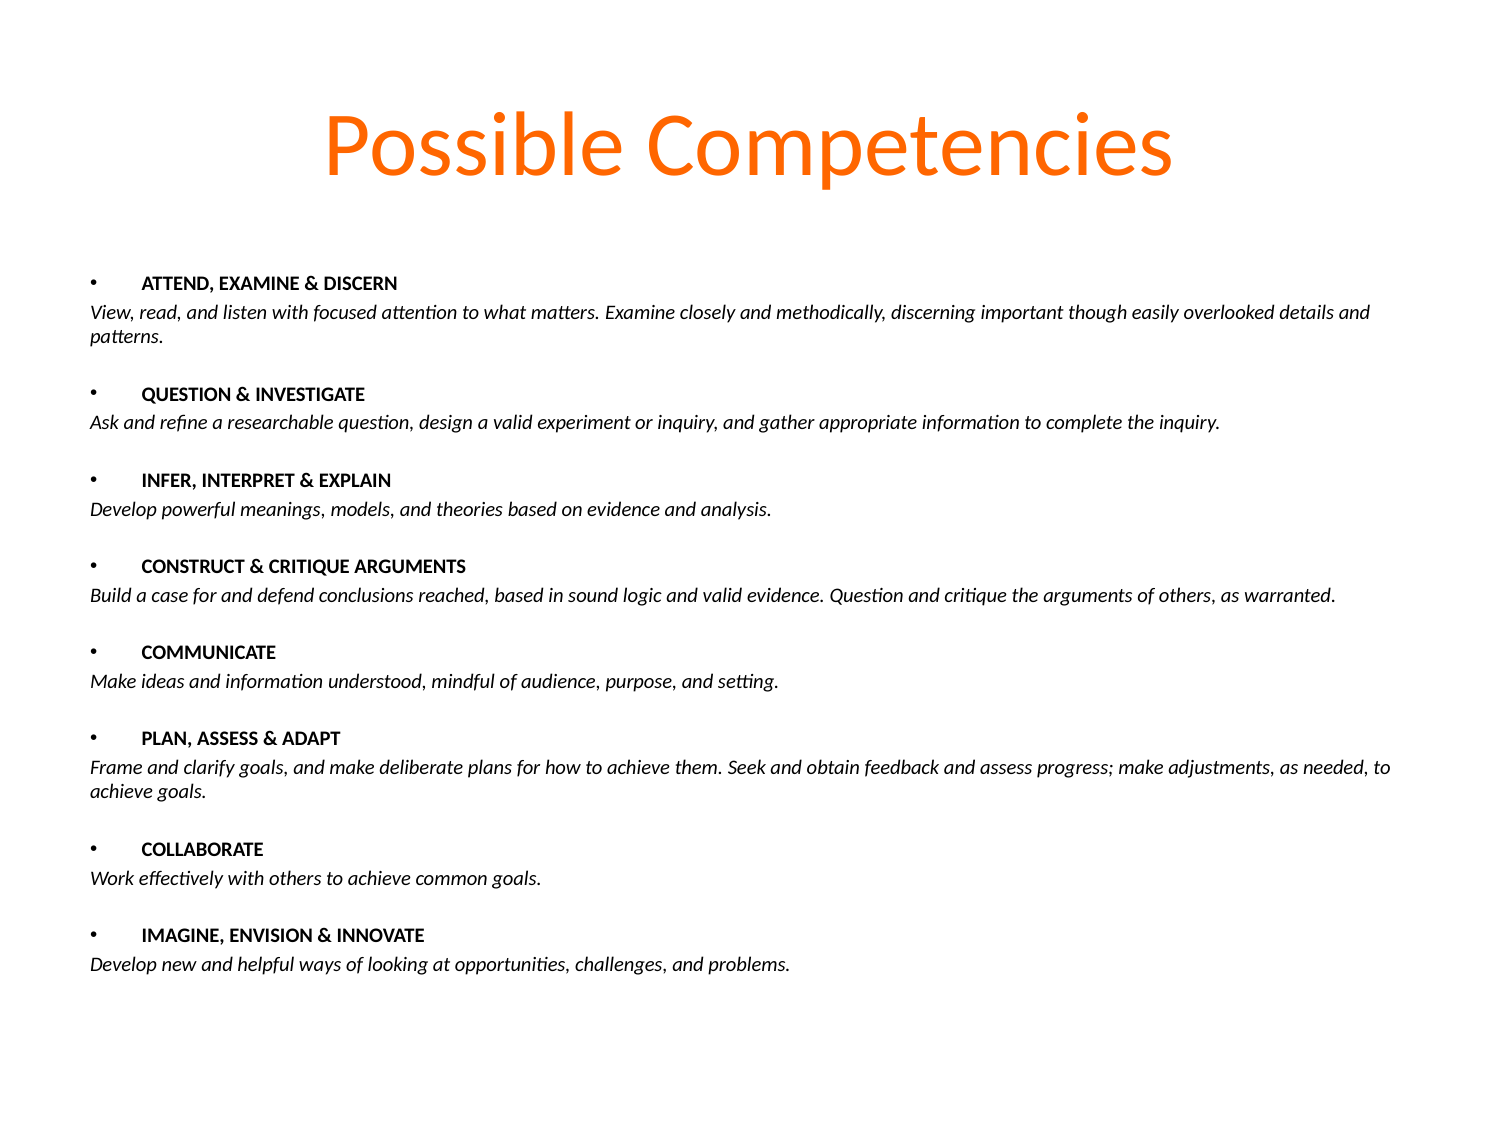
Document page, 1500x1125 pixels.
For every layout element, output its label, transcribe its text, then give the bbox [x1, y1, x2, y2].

title Possible Competencies [75, 45, 1425, 233]
list ATTEND, EXAMINE & DISCERN View, read, and listen with focused attention to what matters. Examine closely and methodically, discerning important though easily overlooked details and patterns. QUESTION & INVESTIGATE Ask and refine a researchable question, design a valid experiment or inquiry, and gather appropriate information to complete the inquiry. INFER, INTERPRET & EXPLAIN Develop powerful meanings, models, and theories based on evidence and analysis. CONSTRUCT & CRITIQUE ARGUMENTS Build a case for and defend conclusions reached, based in sound logic and valid evidence. Question and critique the arguments of others, as warranted. COMMUNICATE Make ideas and information understood, mindful of audience, purpose, and setting. PLAN, ASSESS & ADAPT Frame and clarify goals, and make deliberate plans for how to achieve them. Seek and obtain feedback and assess progress; make adjustments, as needed, to achieve goals. COLLABORATE Work effectively with others to achieve common goals. IMAGINE, ENVISION & INNOVATE Develop new and helpful ways of looking at opportunities, challenges, and problems. [75, 262, 1425, 1005]
